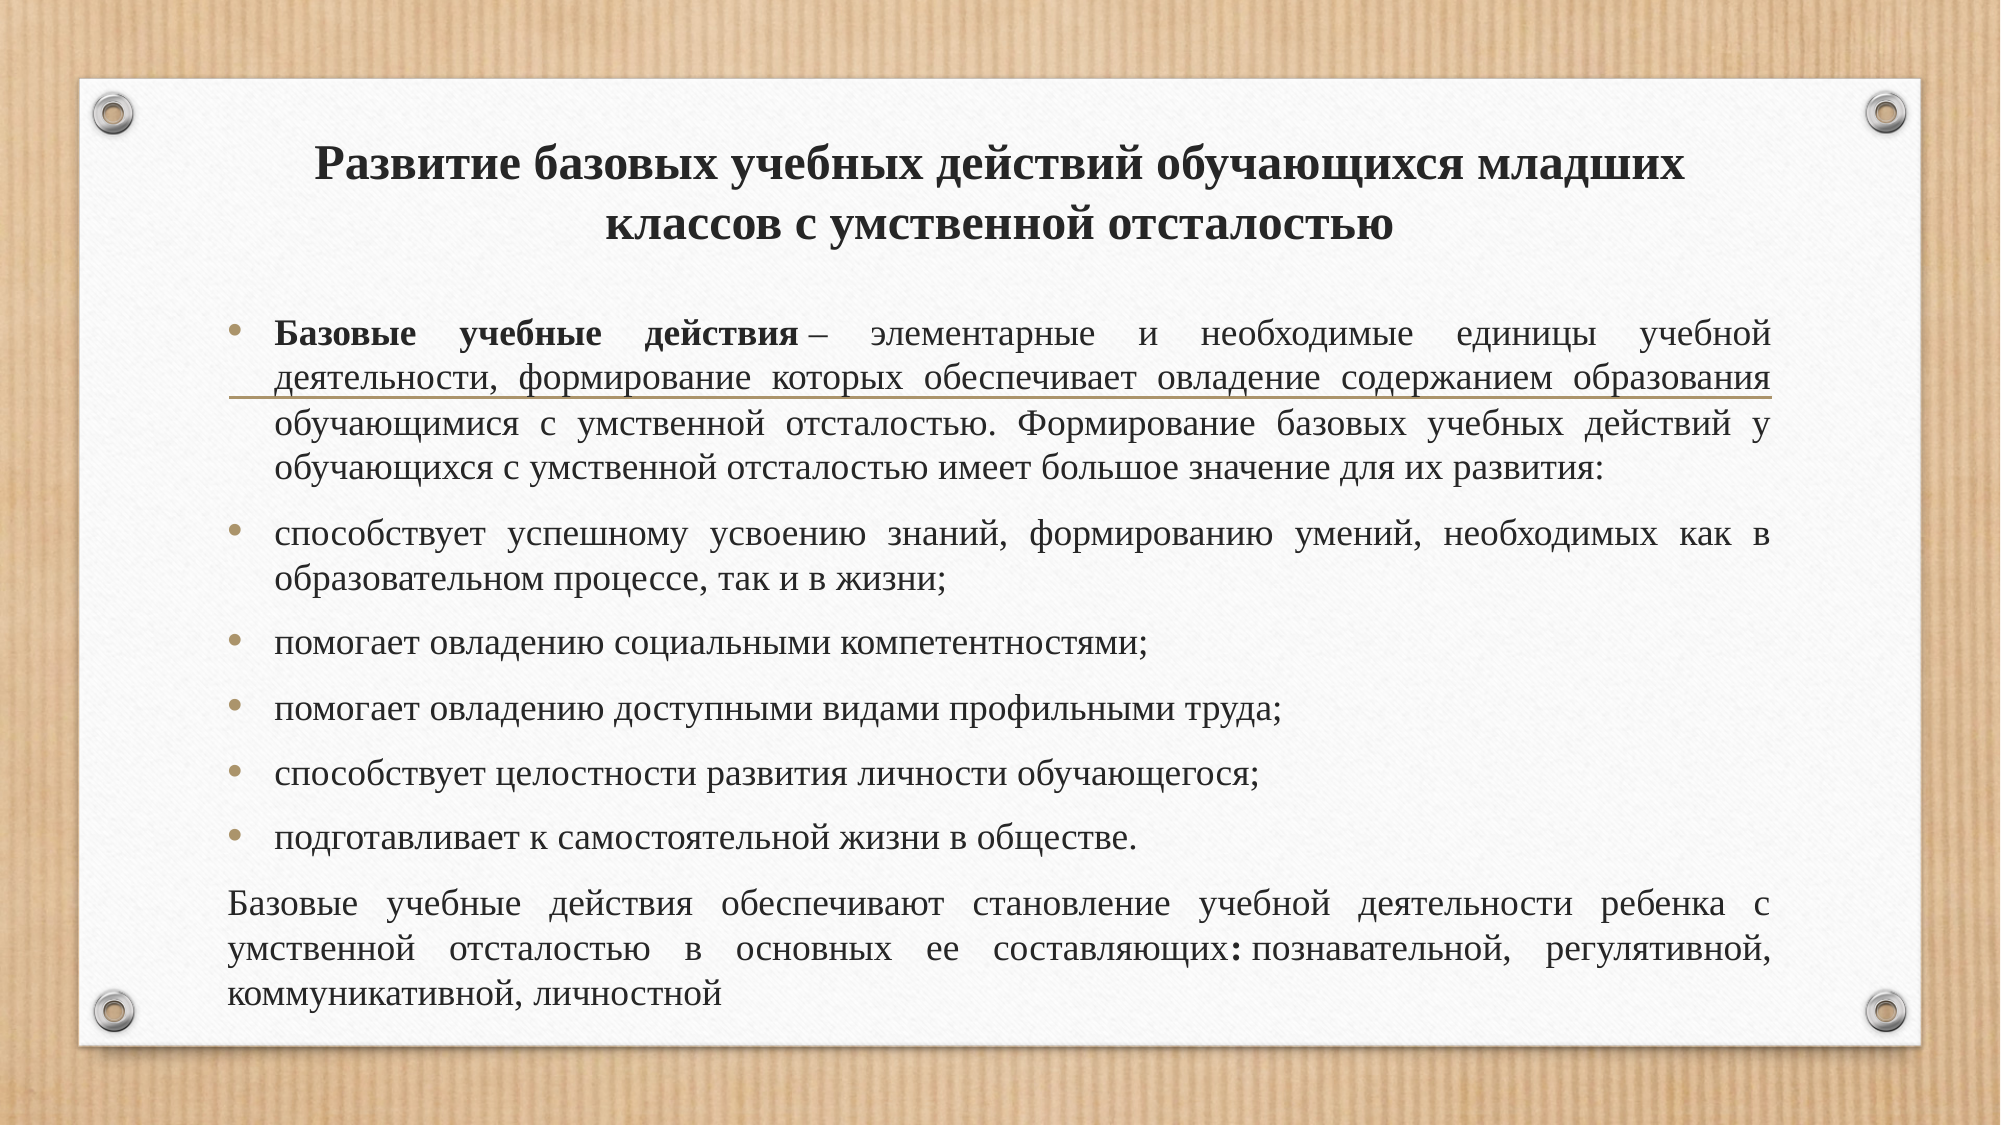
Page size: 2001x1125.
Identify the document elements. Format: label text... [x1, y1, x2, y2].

picture [0, 0, 2001, 1125]
list Базовые учебные действия – элементарные и необходимые единицы учебной деятельности, формирование которых обеспечивает овладение содержанием образования обучающимися с умственной отсталостью. Формирование базовых учебных действий у обучающихся с умственной отсталостью имеет большое значение для их развития: способствует успешному усвоению знаний, формированию умений, необходимых как в образовательном процессе, так и в жизни; помогает овладению социальными компетентностями; помогает овладению доступными видами профильными труда; способствует целостности развития личности обучающегося; подготавливает к самостоятельной жизни в обществе. Базовые учебные действия обеспечивают становление учебной деятельности ребенка с умственной отсталостью в основных ее составляющих: познавательной, регулятивной, коммуникативной, личностной [212, 299, 1788, 1041]
title Развитие базовых учебных действий обучающихся младших классов с умственной отсталостью [212, 161, 1788, 279]
